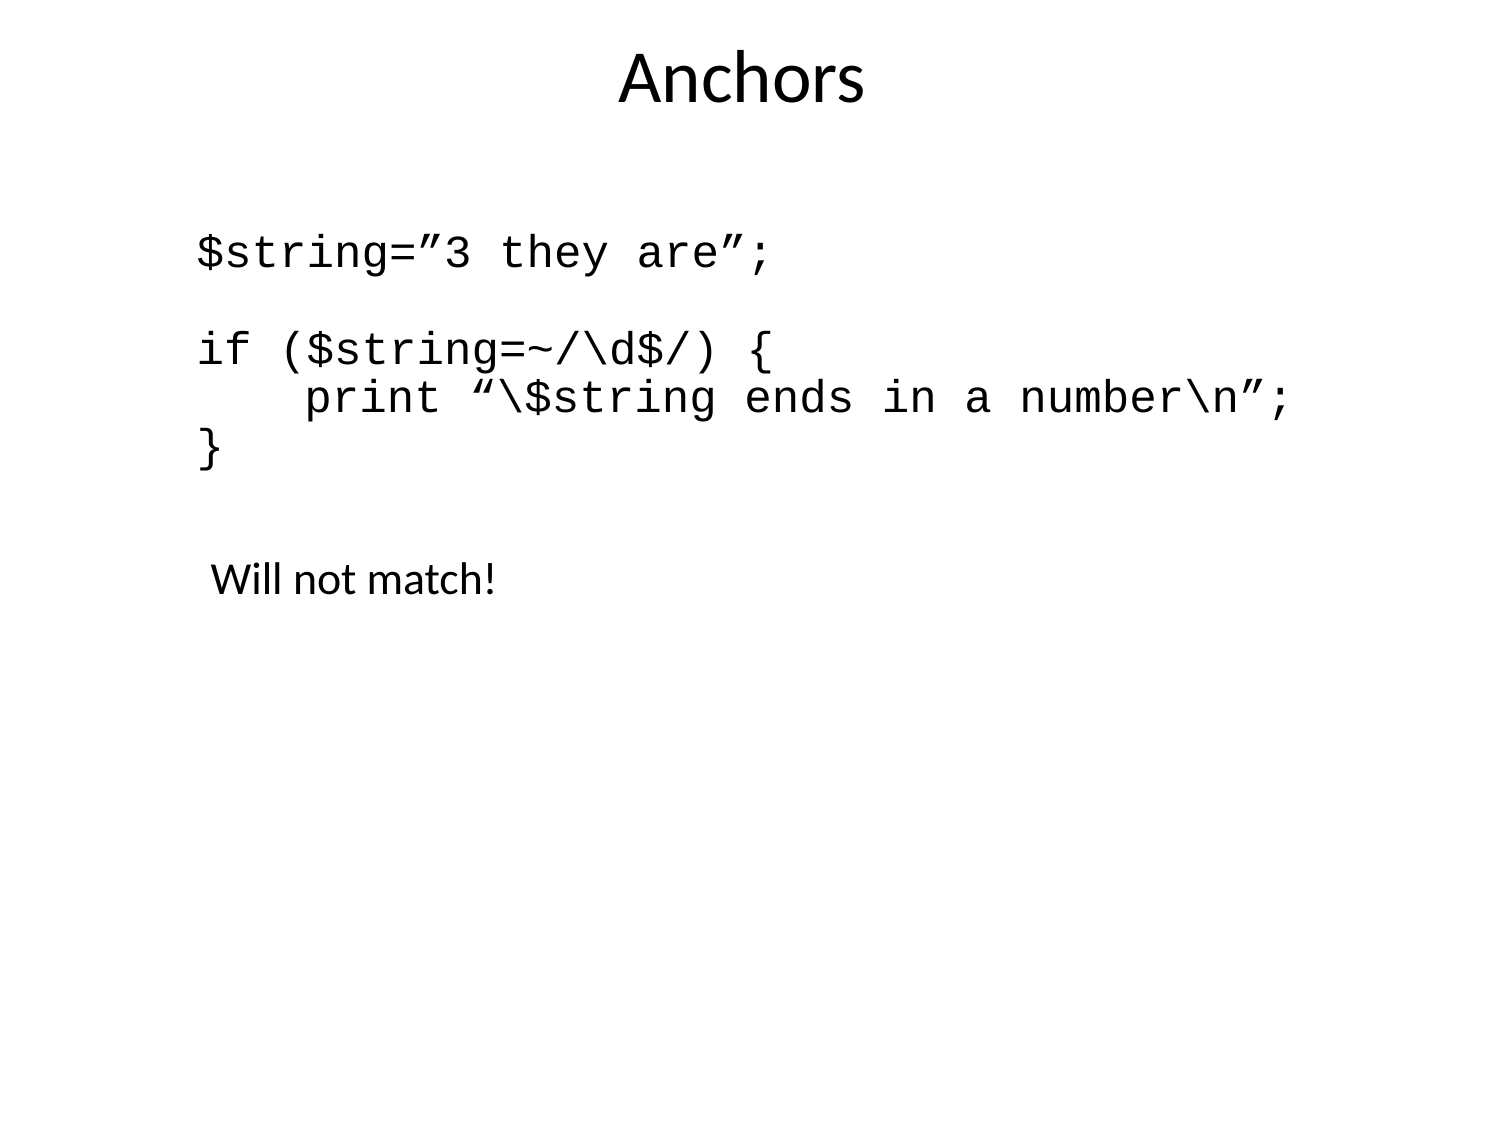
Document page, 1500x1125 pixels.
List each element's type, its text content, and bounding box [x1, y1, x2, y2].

text_box Anchors [604, 20, 880, 124]
text_box Will not match! [197, 542, 512, 611]
text_box $string=”3 they are”; if ($string=~/\d$/) { print “\$string ends in a number\n”; } [183, 222, 1374, 478]
